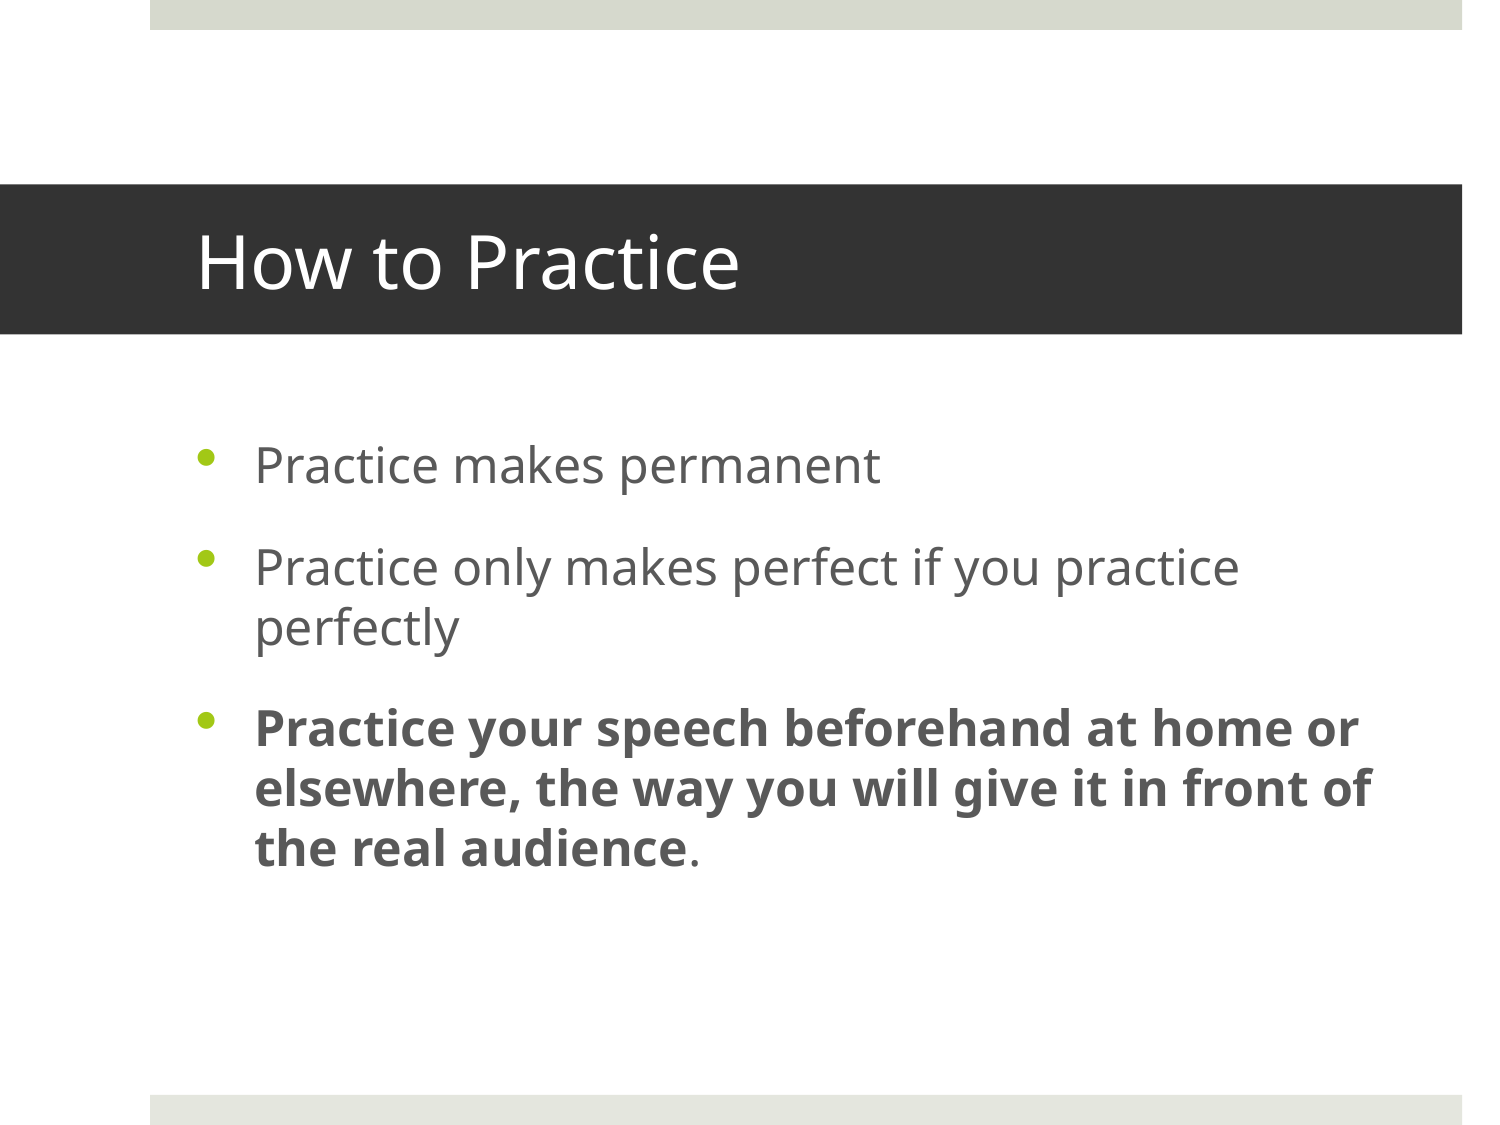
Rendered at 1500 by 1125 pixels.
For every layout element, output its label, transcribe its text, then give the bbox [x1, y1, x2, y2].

list Practice makes permanent Practice only makes perfect if you practice perfectly Practice your speech beforehand at home or elsewhere, the way you will give it in front of the real audience. [182, 425, 1432, 1028]
title How to Practice [0, 184, 1463, 335]
